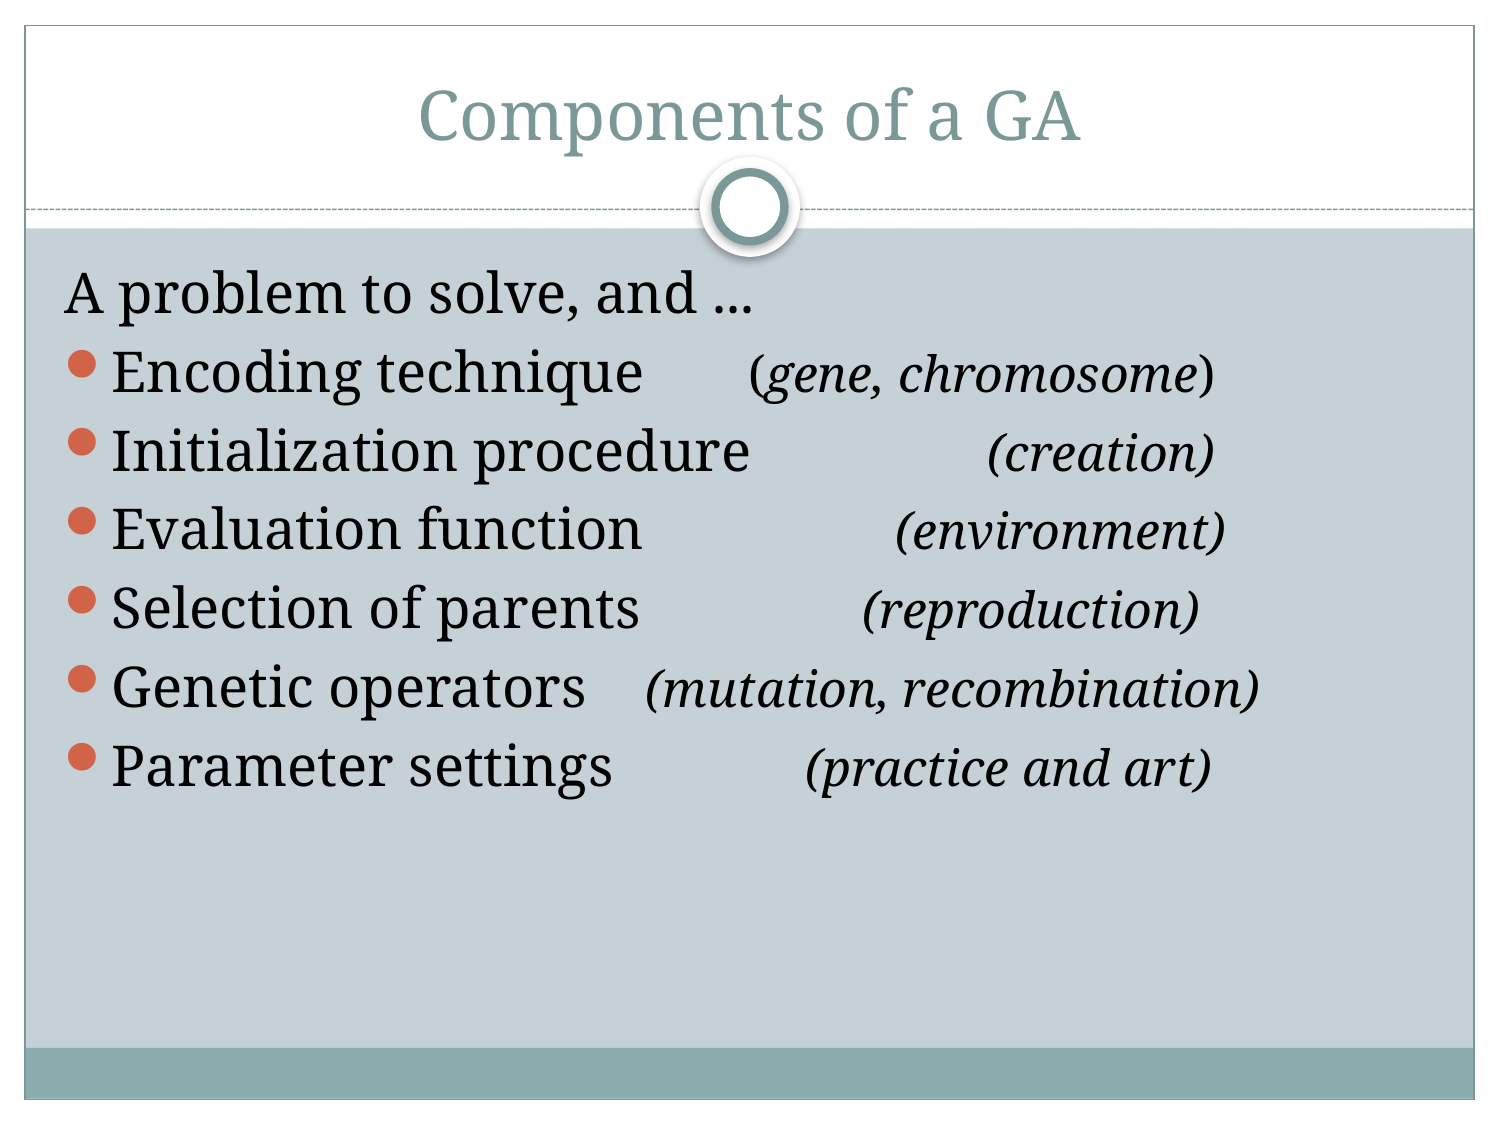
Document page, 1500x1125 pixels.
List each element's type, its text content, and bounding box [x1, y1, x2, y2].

title Components of a GA [49, 37, 1450, 162]
list A problem to solve, and ... Encoding technique (gene, chromosome) Initialization procedure (creation) Evaluation function (environment) Selection of parents (reproduction) Genetic operators (mutation, recombination) Parameter settings (practice and art) [49, 249, 1450, 1005]
